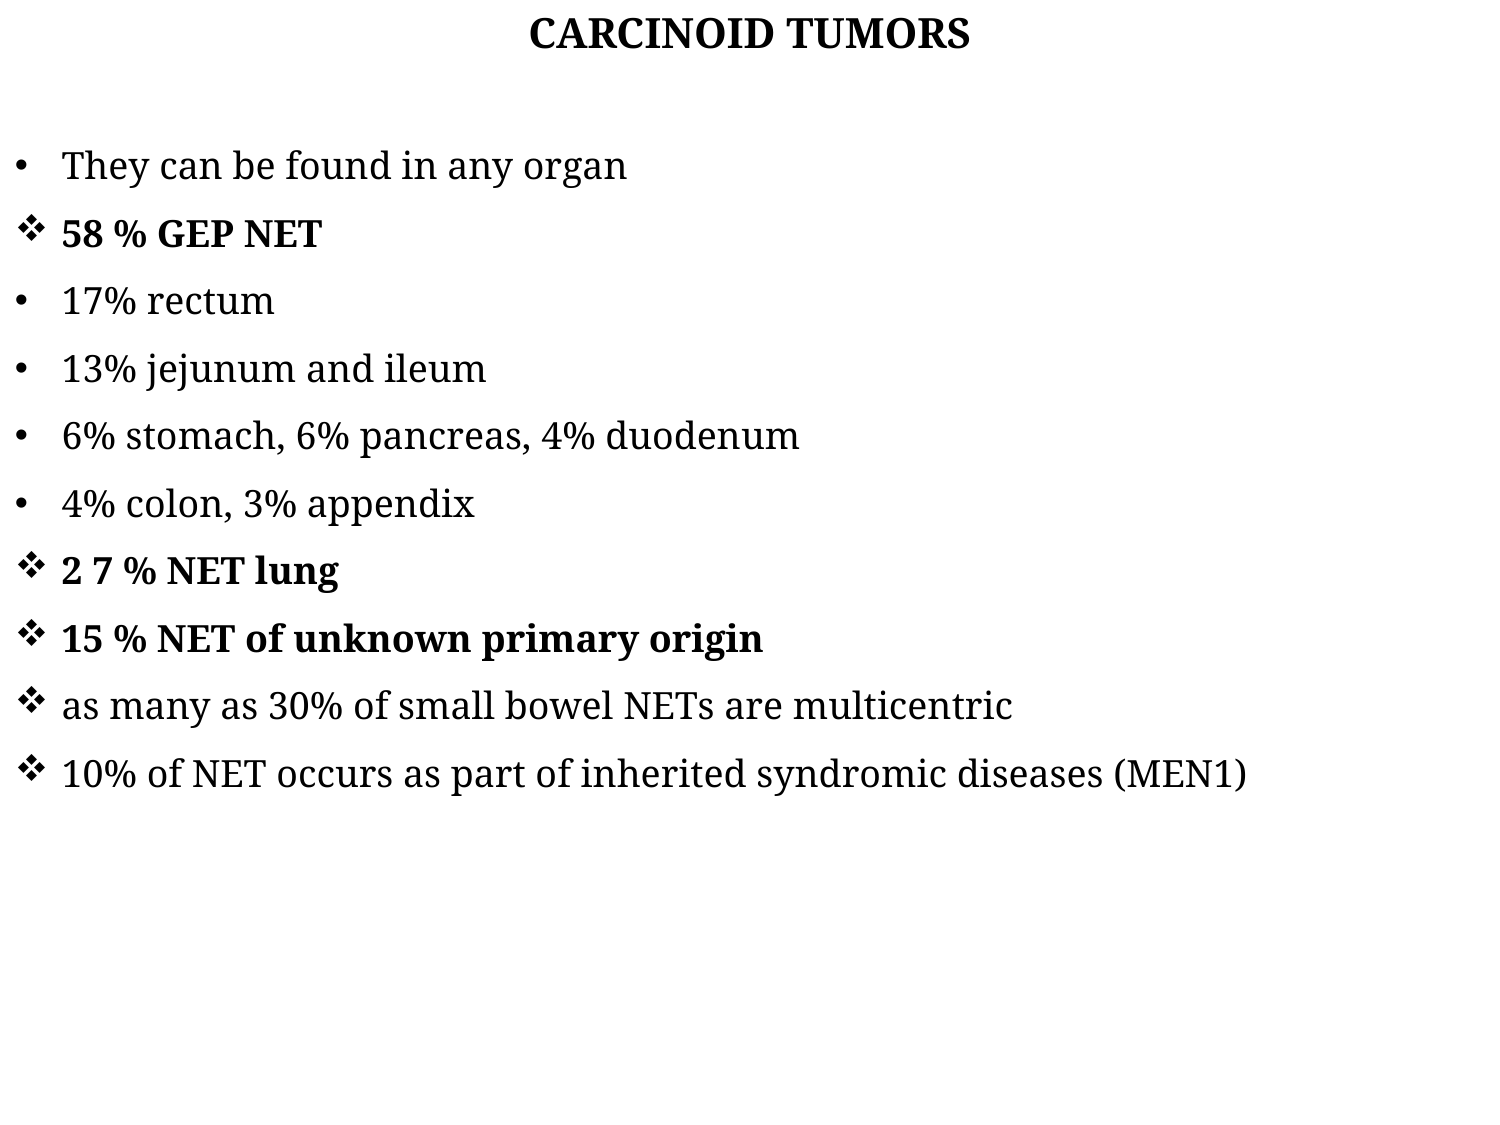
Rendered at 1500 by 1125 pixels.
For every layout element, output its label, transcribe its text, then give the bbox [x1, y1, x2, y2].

text_box CARCINOID TUMORS [0, 0, 1500, 63]
text_box They can be found in any organ 58 % GEP NET 17% rectum 13% jejunum and ileum 6% stomach, 6% pancreas, 4% duodenum 4% colon, 3% appendix 2 7 % NET lung 15 % NET of unknown primary origin as many as 30% of small bowel NETs are multicentric 10% of NET occurs as part of inherited syndromic diseases (MEN1) [0, 112, 1475, 803]
